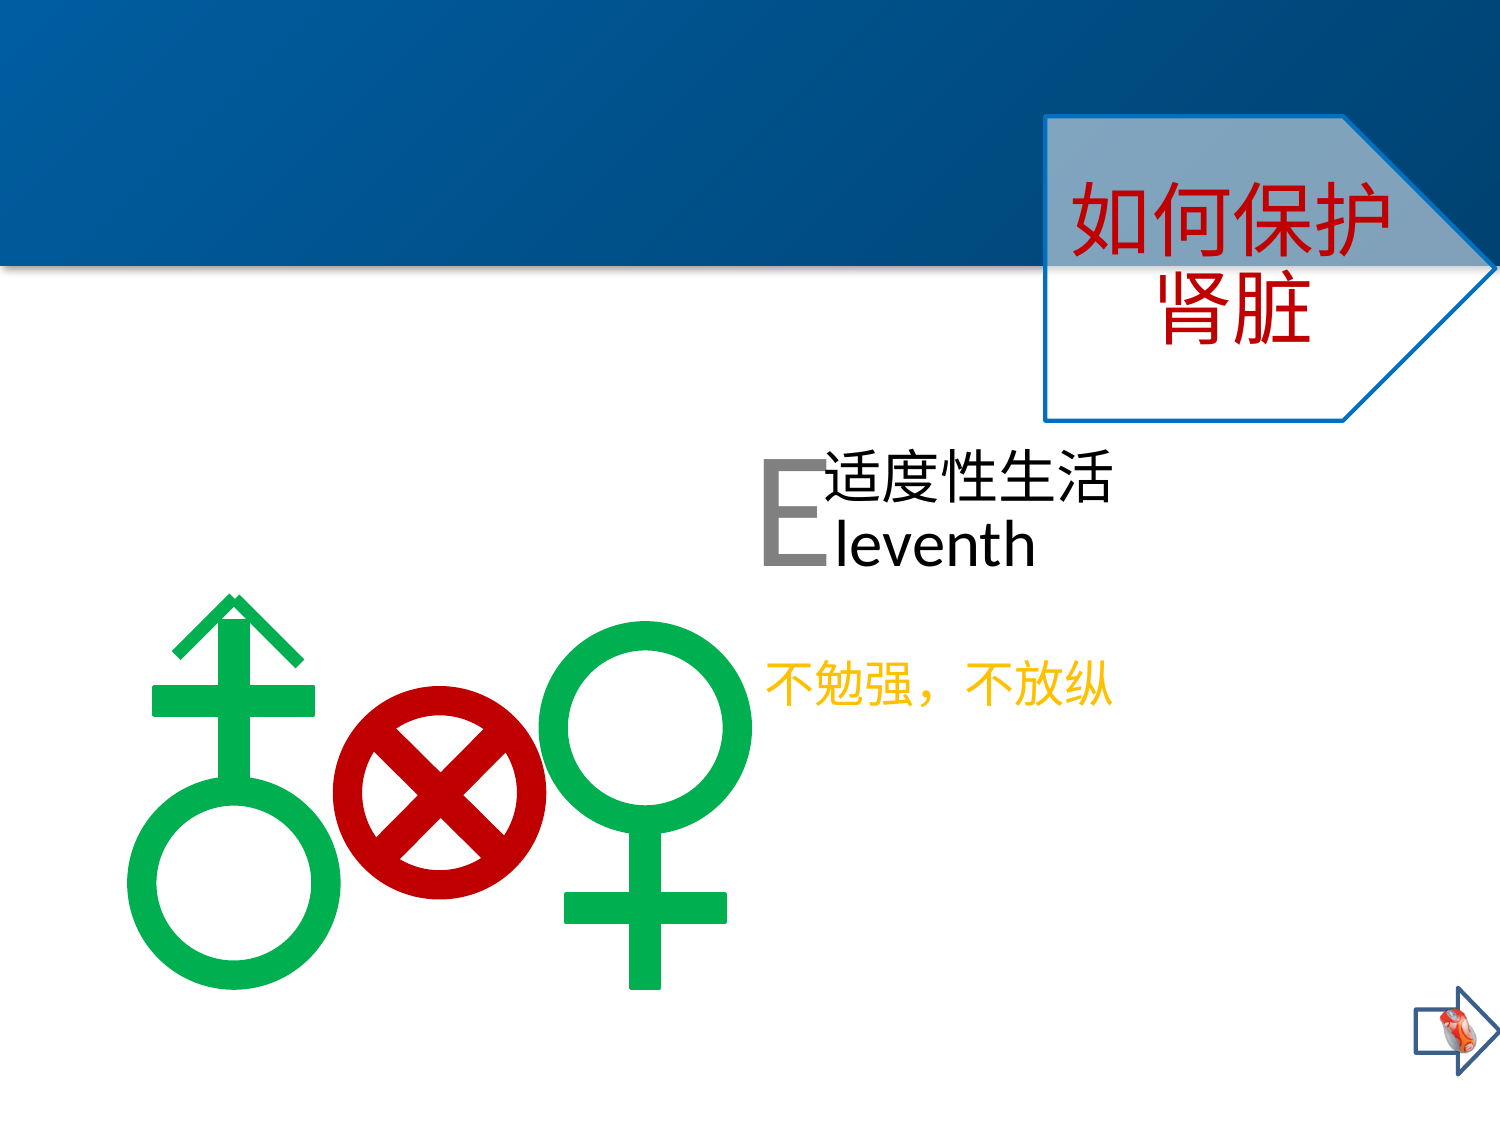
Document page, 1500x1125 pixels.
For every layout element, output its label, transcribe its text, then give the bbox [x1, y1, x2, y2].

text_box 如何保护肾脏 [1043, 114, 1498, 422]
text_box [129, 597, 751, 988]
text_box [737, 392, 1341, 610]
text_box [0, 0, 1500, 268]
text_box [1415, 987, 1500, 1075]
text_box 不勉强，不放纵 [755, 645, 1341, 720]
